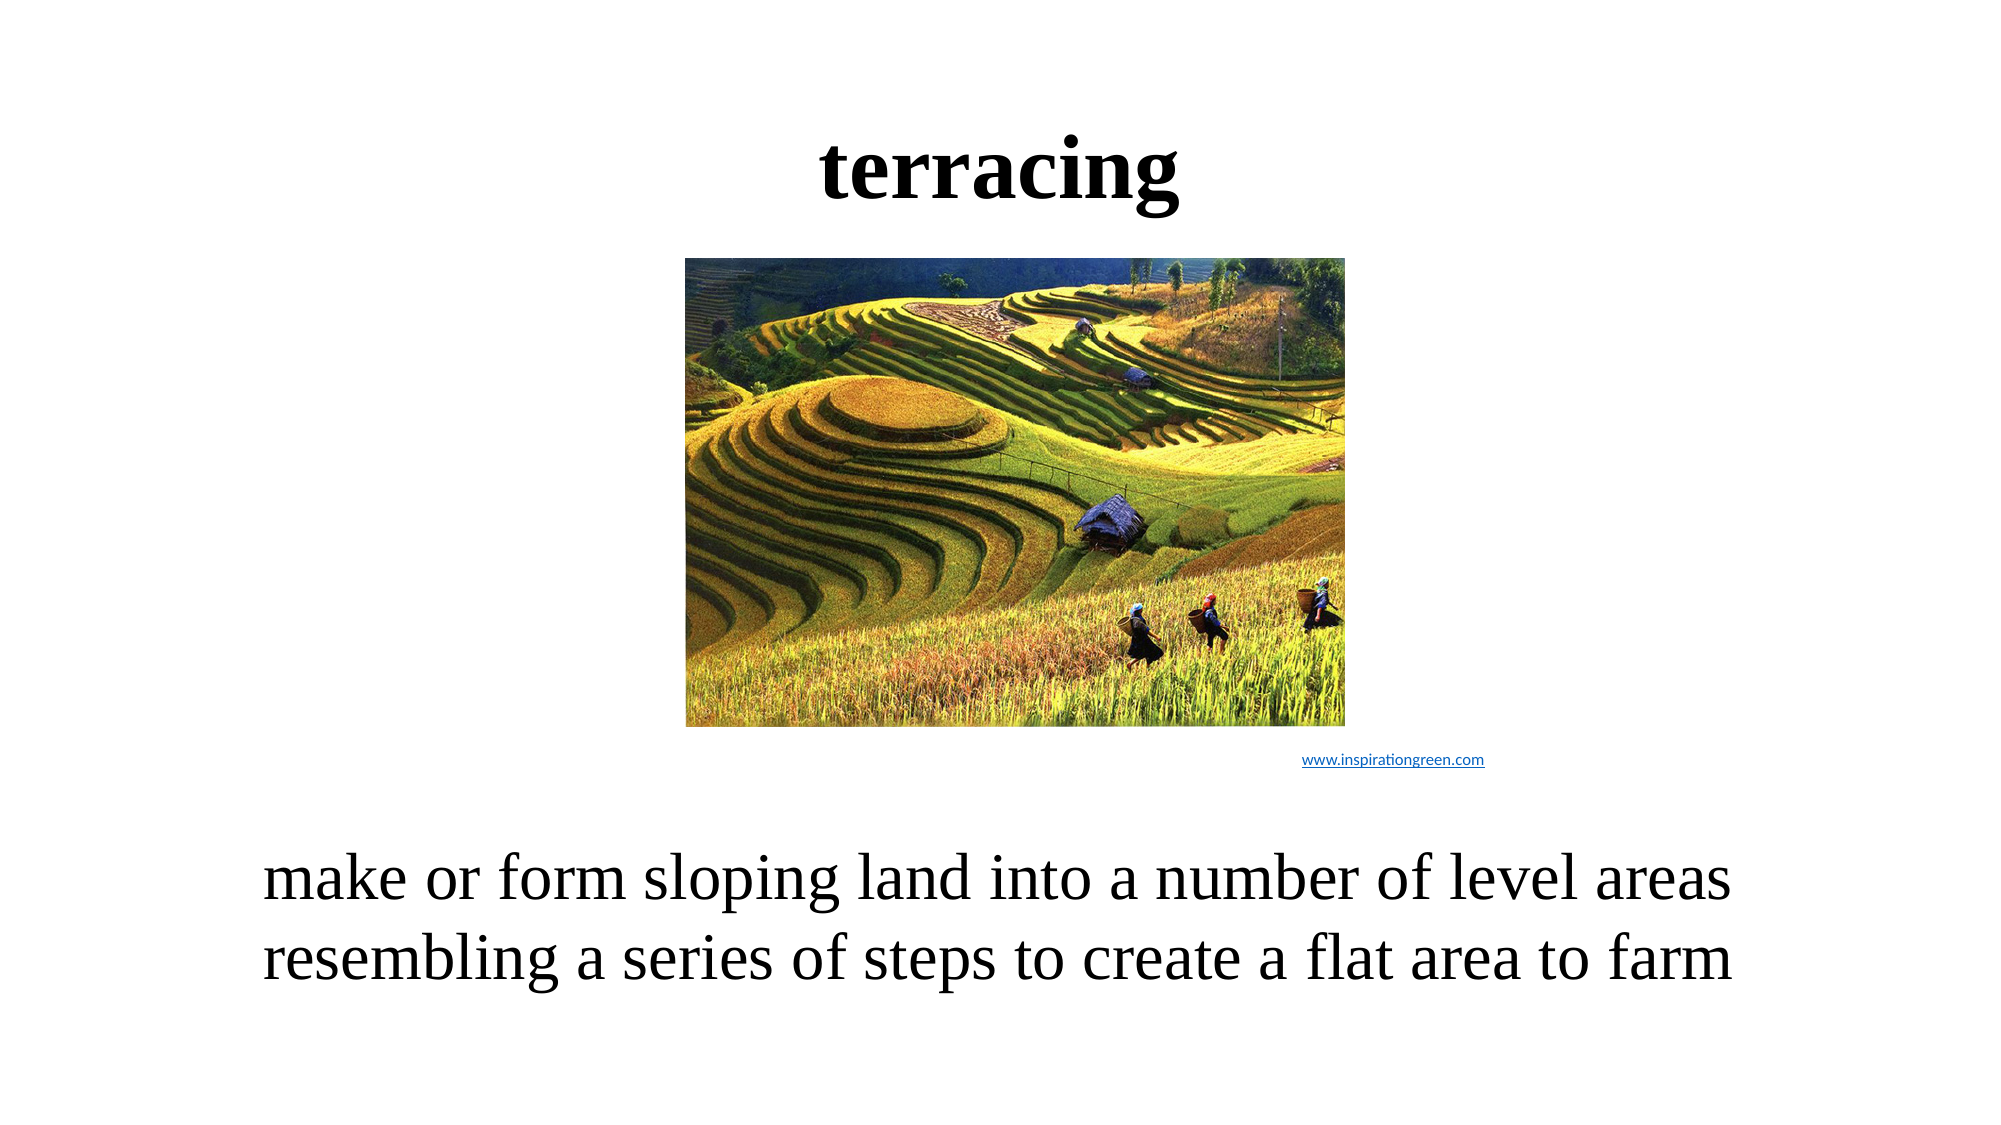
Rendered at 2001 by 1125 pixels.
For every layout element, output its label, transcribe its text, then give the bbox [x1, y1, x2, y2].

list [685, 258, 1345, 727]
title terracing [137, 59, 1863, 278]
text_box www.inspirationgreen.com [1287, 741, 1682, 777]
text_box make or form sloping land into a number of level areas resembling a series of steps to create a flat area to farm [191, 825, 1809, 1001]
